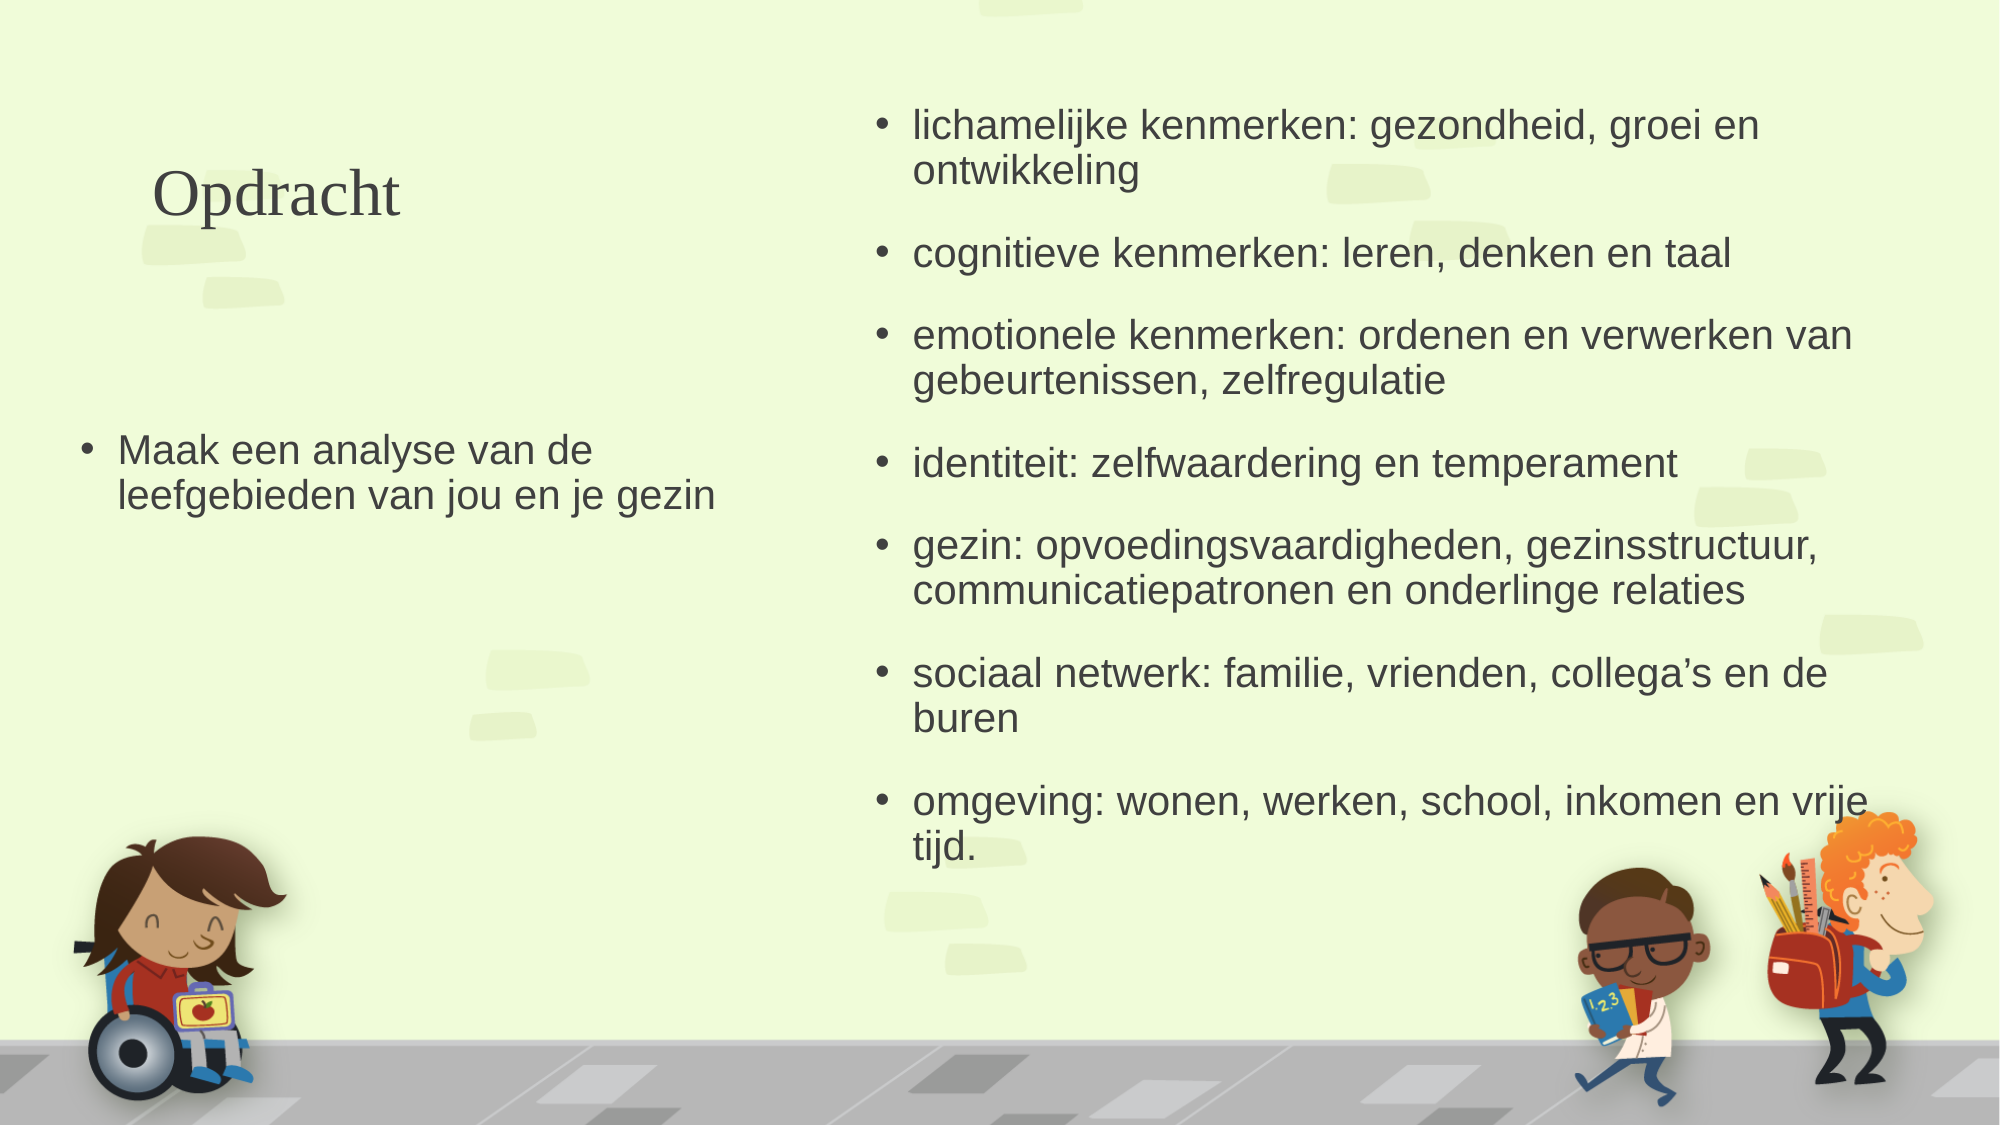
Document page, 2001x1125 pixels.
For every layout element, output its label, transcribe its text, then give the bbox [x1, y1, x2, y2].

title Opdracht [137, 59, 1750, 238]
list Maak een analyse van de leefgebieden van jou en je gezin [64, 420, 785, 578]
list lichamelijke kenmerken: gezondheid, groei en ontwikkeling cognitieve kenmerken: leren, denken en taal emotionele kenmerken: ordenen en verwerken van gebeurtenissen, zelfregulatie identiteit: zelfwaardering en temperament gezin: opvoedingsvaardigheden, gezinsstructuur, communicatiepatronen en onderlinge relaties sociaal netwerk: familie, vrienden, collega’s en de buren omgeving: wonen, werken, school, inkomen en vrije tijd. [860, 95, 1936, 1030]
picture [0, 0, 2000, 1125]
